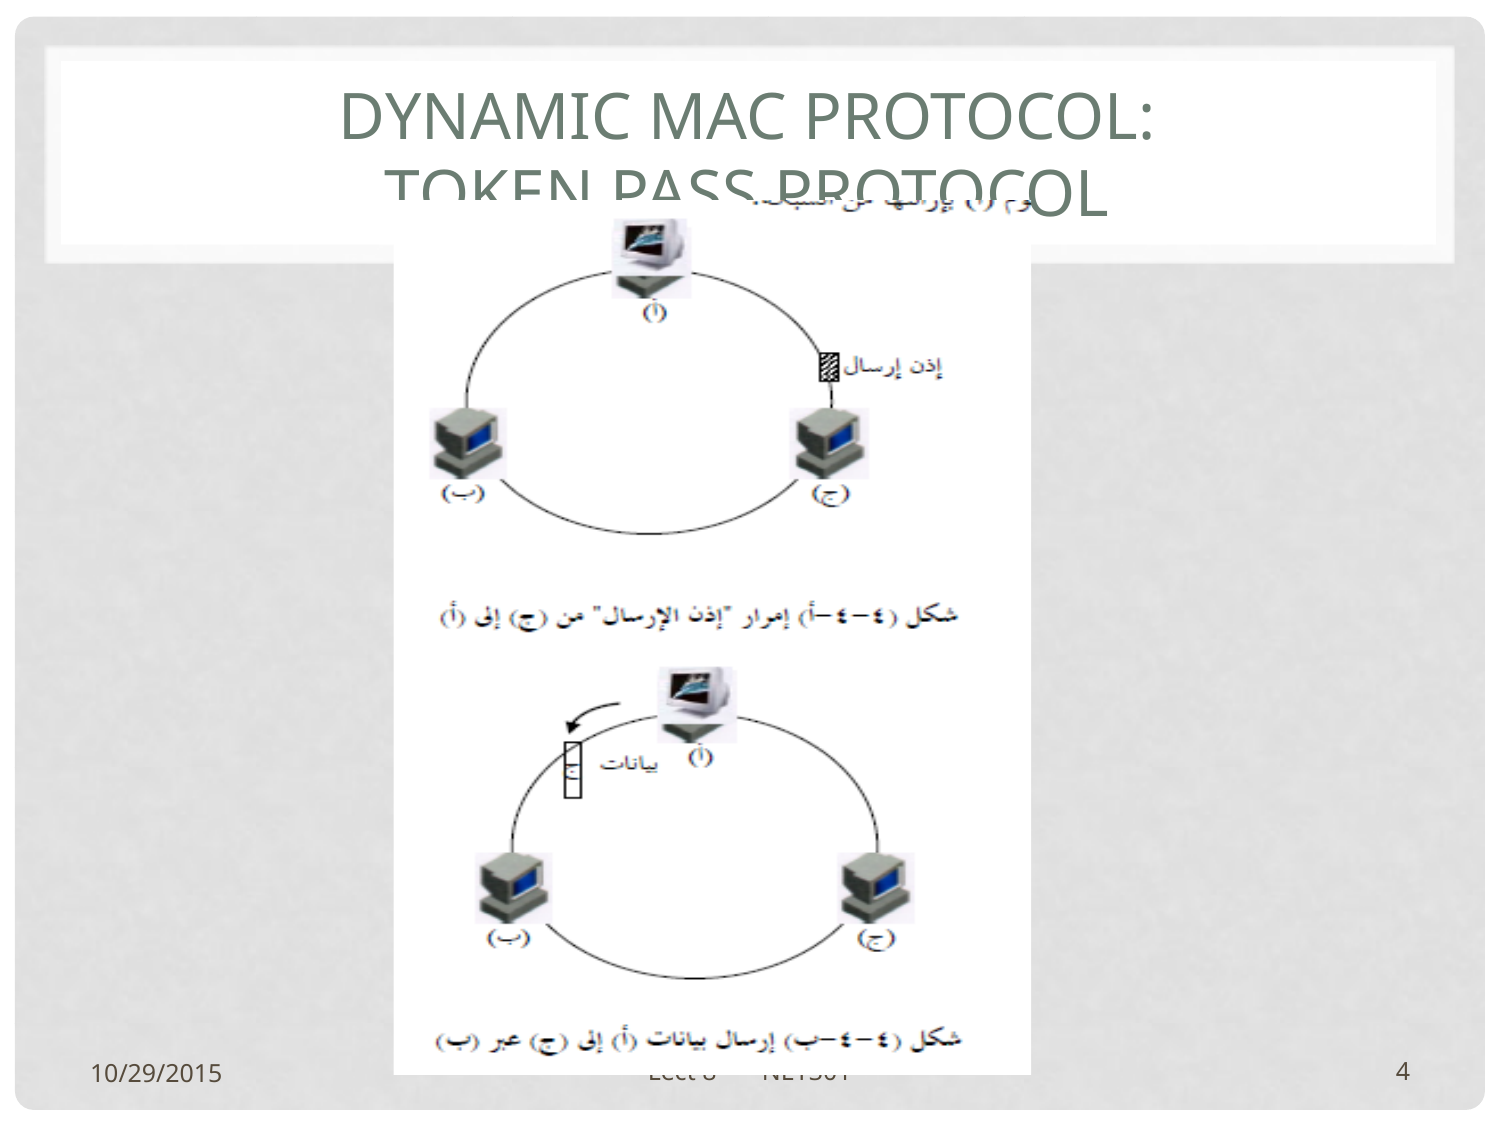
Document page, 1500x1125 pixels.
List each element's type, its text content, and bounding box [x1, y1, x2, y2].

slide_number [75, 1042, 425, 1103]
slide_number 4 [1074, 1042, 1425, 1103]
title Dynamic mac protocol: Token pass protocol [69, 66, 1425, 238]
footer Lect 8 NET301 [512, 1076, 988, 1103]
picture [393, 199, 1032, 1076]
